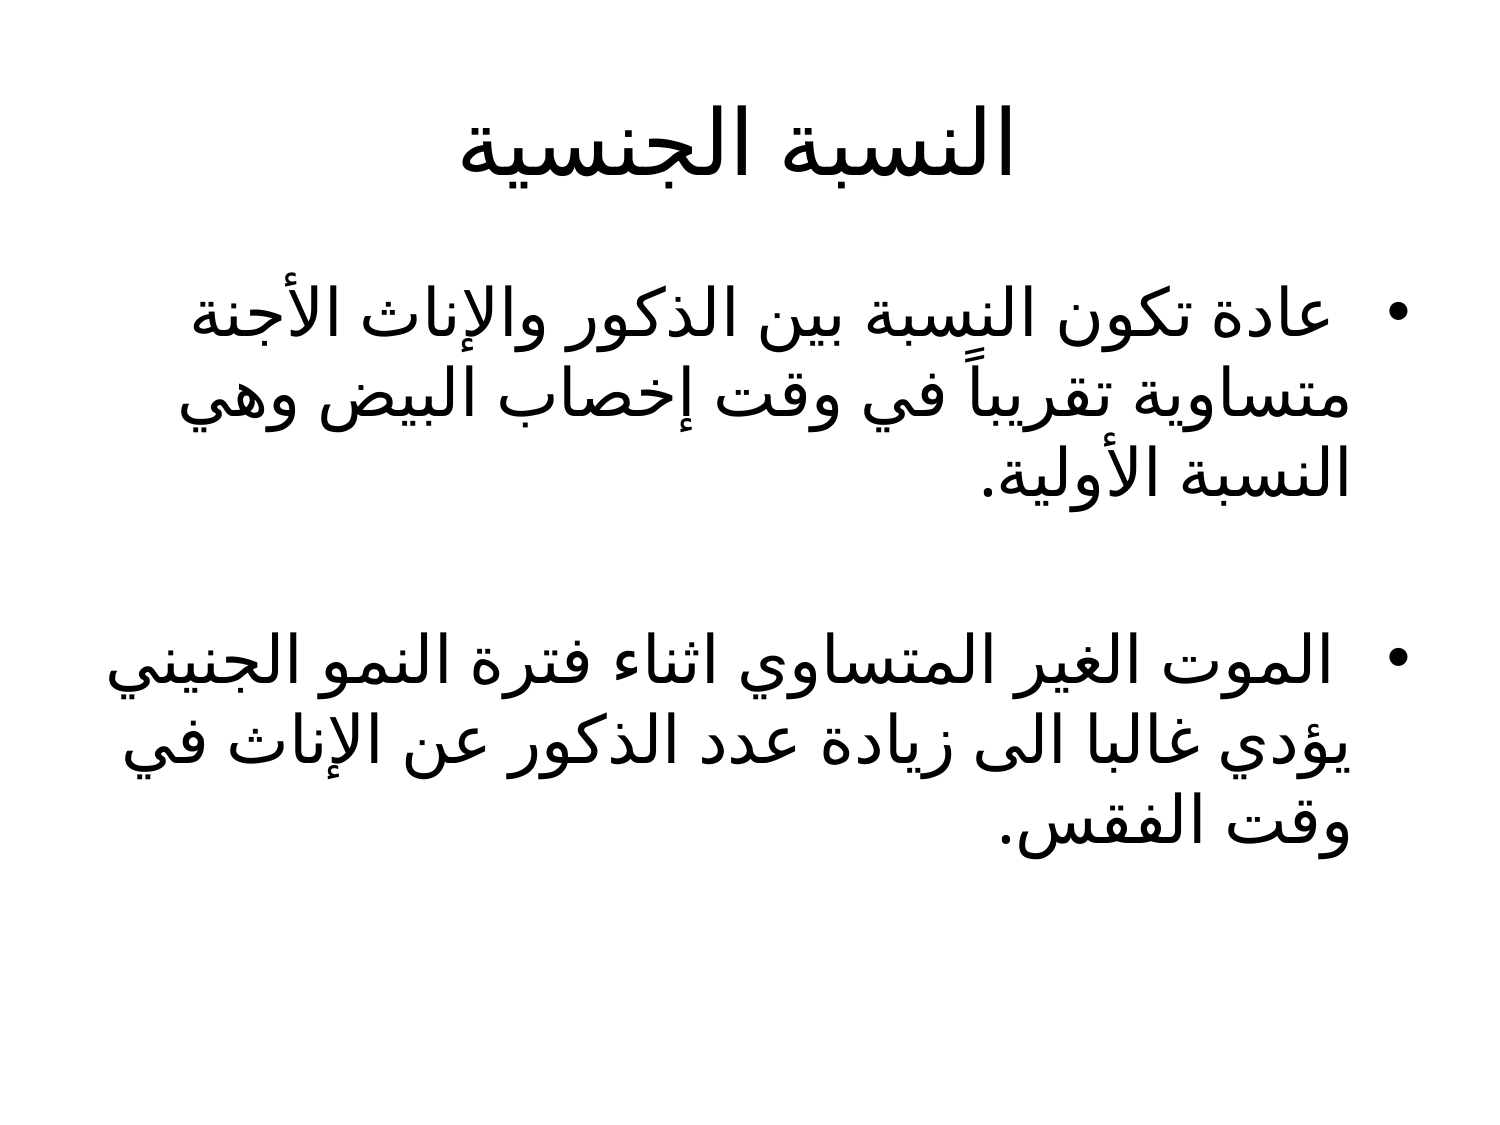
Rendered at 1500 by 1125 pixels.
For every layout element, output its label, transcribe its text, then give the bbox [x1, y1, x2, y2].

title النسبة الجنسية [75, 45, 1425, 233]
list عادة تكون النسبة بين الذكور والإناث الأجنة متساوية تقريباً في وقت إخصاب البيض وهي النسبة الأولية. الموت الغير المتساوي اثناء فترة النمو الجنيني يؤدي غالبا الى زيادة عدد الذكور عن الإناث في وقت الفقس. [75, 262, 1425, 1005]
